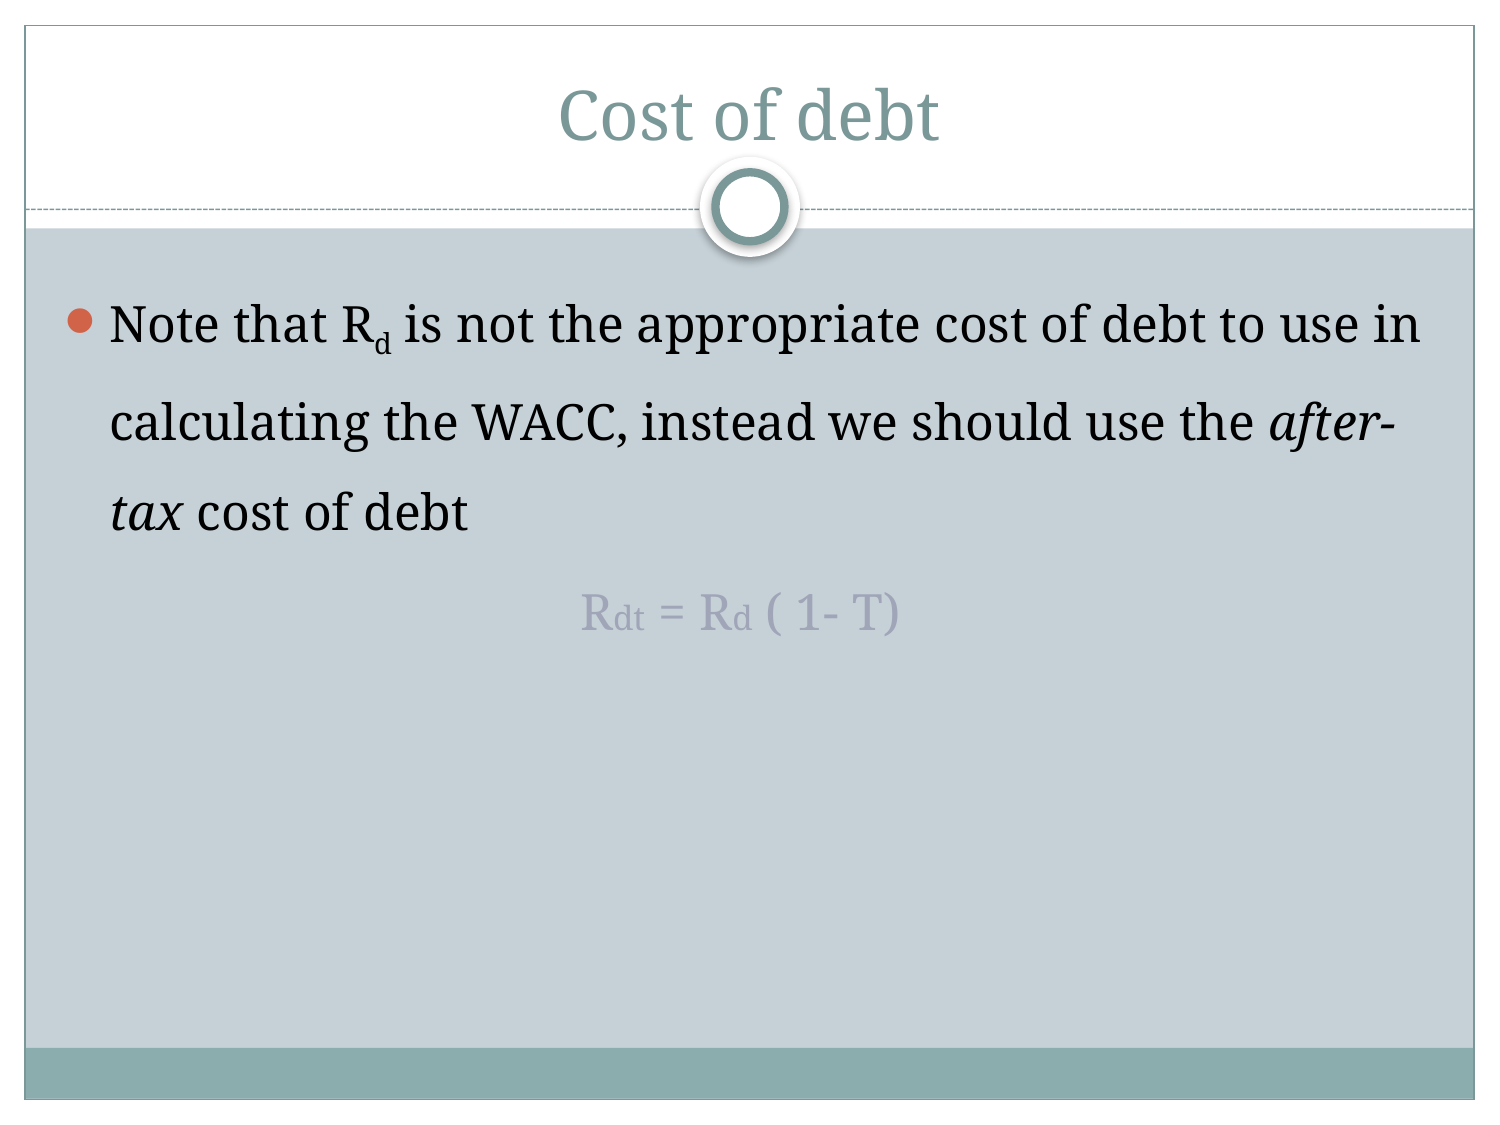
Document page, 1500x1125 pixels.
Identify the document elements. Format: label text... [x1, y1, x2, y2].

list Note that Rd is not the appropriate cost of debt to use in calculating the WACC, instead we should use the after-tax cost of debt Rdt = Rd ( 1- T) [49, 250, 1445, 1001]
title Cost of debt [49, 37, 1450, 162]
